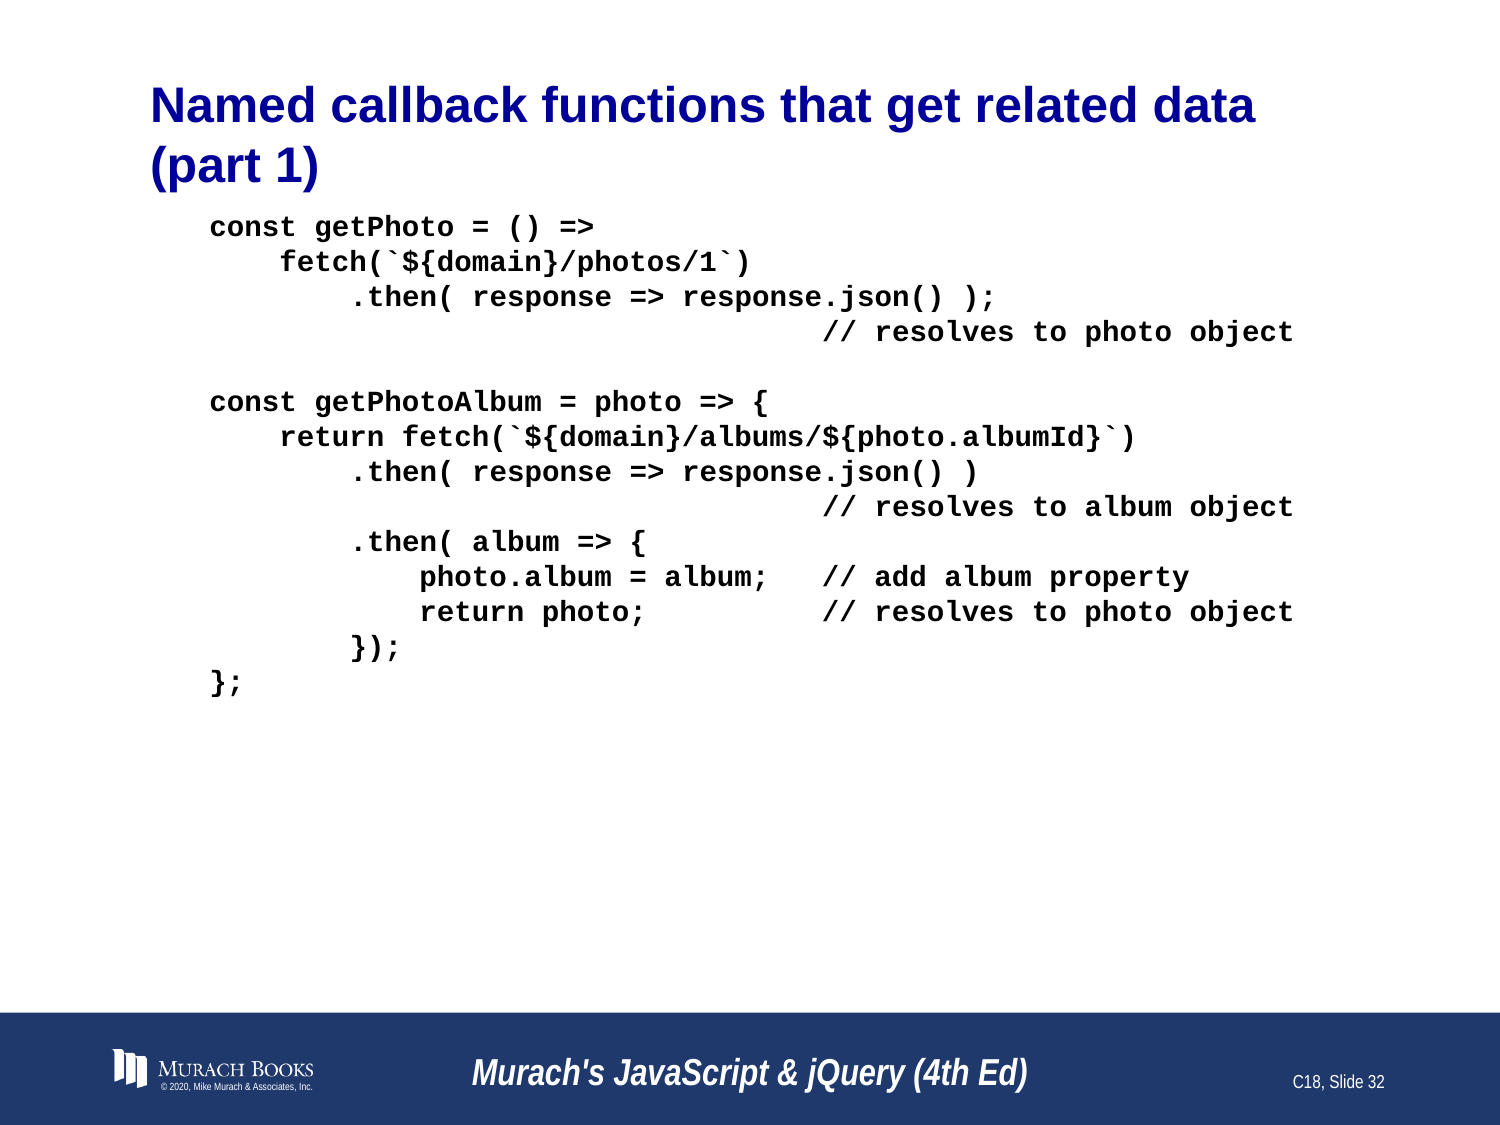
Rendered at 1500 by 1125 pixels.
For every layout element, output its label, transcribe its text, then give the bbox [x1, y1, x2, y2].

footer © 2020, Mike Murach & Associates, Inc. [12, 1025, 463, 1100]
title Named callback functions that get related data (part 1) [150, 72, 1350, 194]
slide_number Murach's JavaScript & jQuery (4th Ed) [463, 1025, 1050, 1100]
list const getPhoto = () => fetch(`${domain}/photos/1`) .then( response => response.json() ); // resolves to photo object const getPhotoAlbum = photo => { return fetch(`${domain}/albums/${photo.albumId}`) .then( response => response.json() ) // resolves to album object .then( album => { photo.album = album; // add album property return photo; // resolves to photo object }); }; [137, 200, 1350, 1000]
slide_number C18, Slide 32 [1087, 1025, 1400, 1100]
